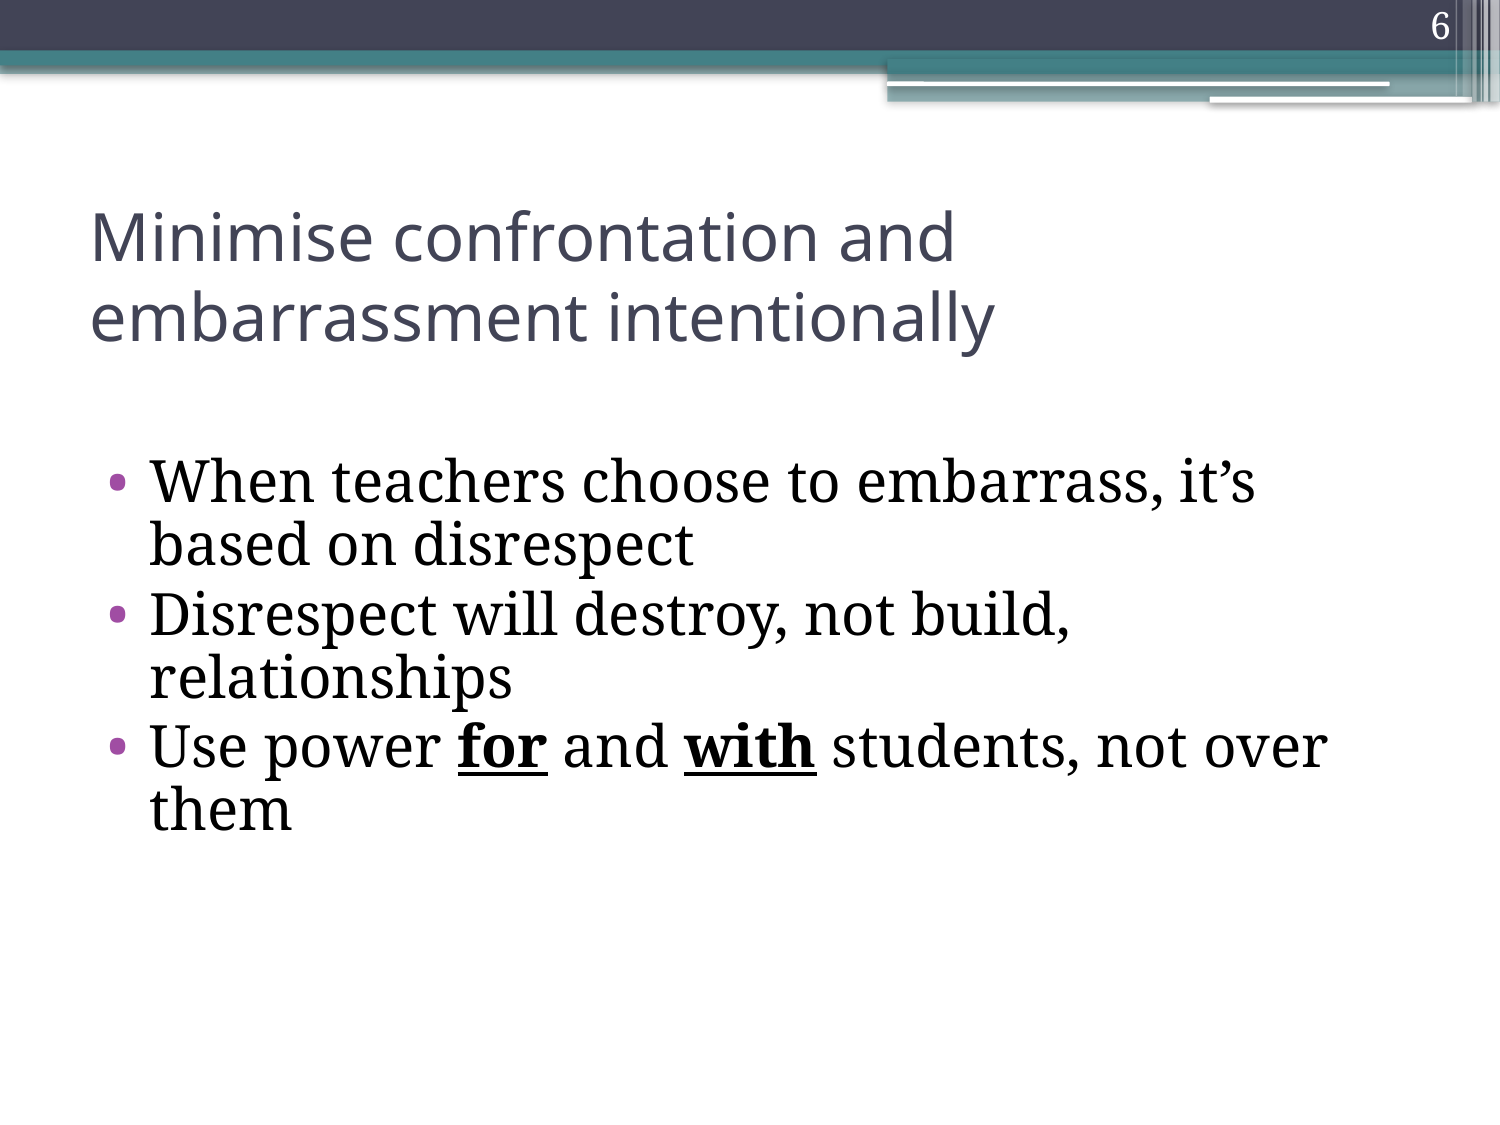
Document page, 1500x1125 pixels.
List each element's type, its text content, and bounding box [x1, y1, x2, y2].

slide_number 6 [1341, 0, 1466, 61]
list When teachers choose to embarrass, it’s based on disrespect Disrespect will destroy, not build, relationships Use power for and with students, not over them [75, 368, 1425, 1079]
title Minimise confrontation and embarrassment intentionally [75, 187, 1425, 363]
